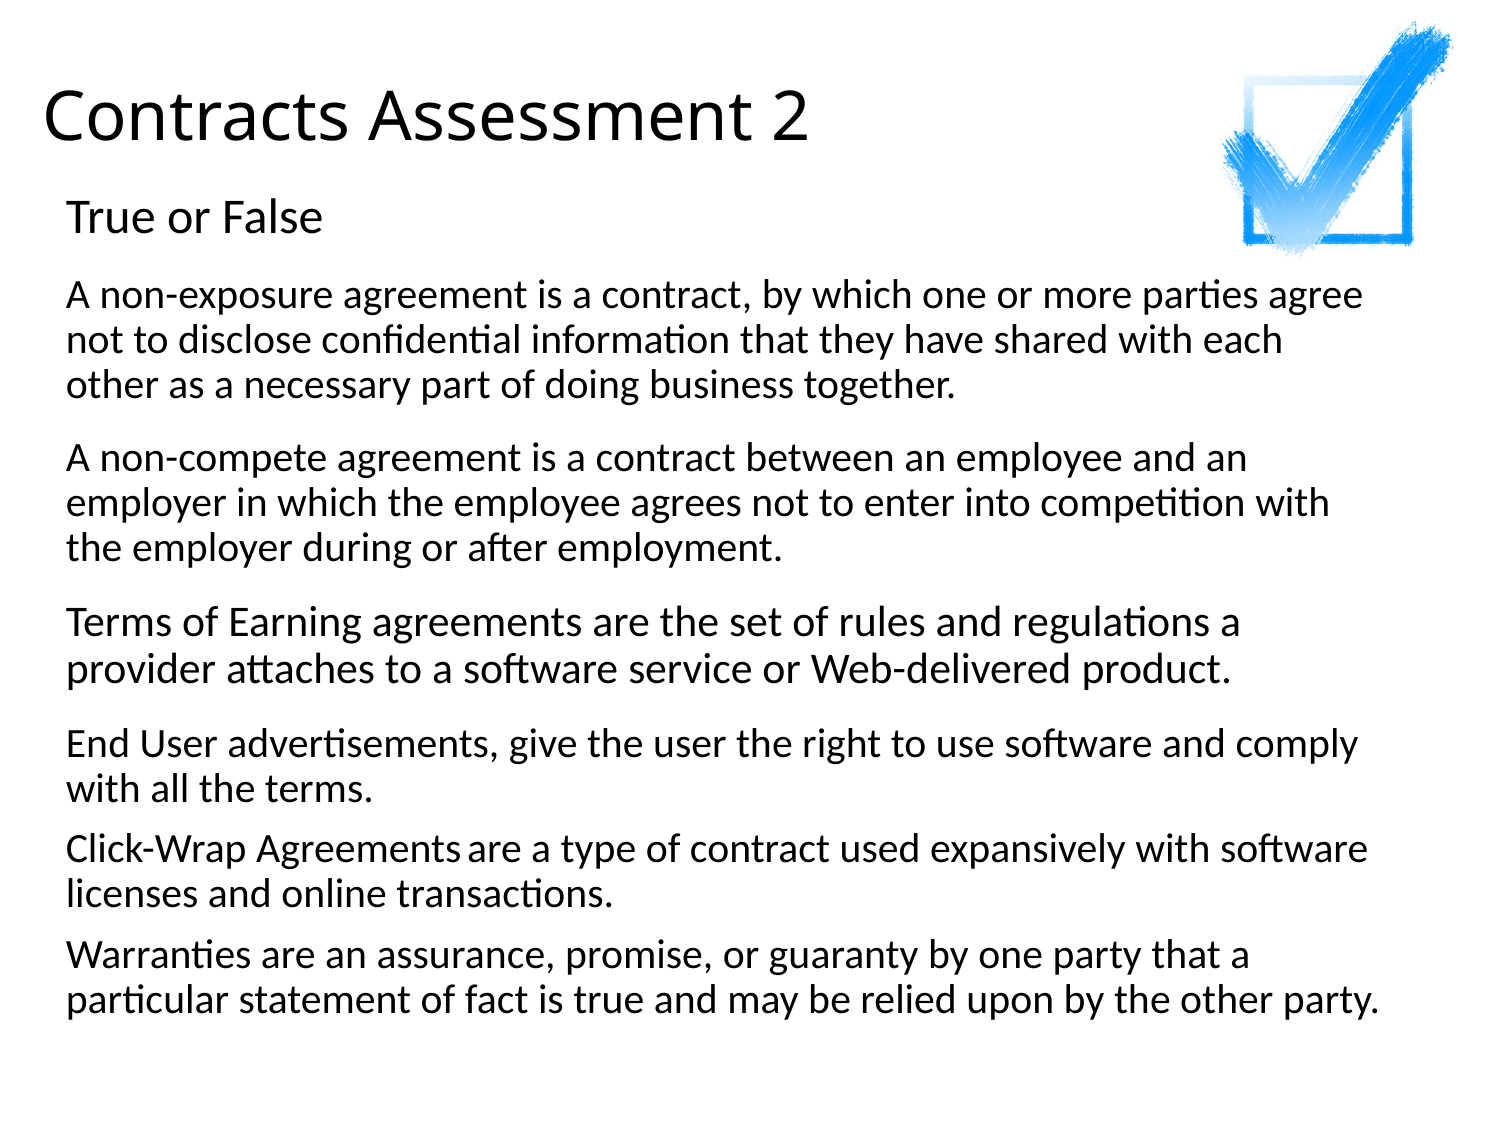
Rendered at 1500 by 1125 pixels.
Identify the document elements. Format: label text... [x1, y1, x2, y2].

title Contracts Assessment 2 [26, 8, 1202, 227]
picture [1202, 8, 1464, 270]
list True or False A non-exposure agreement is a contract, by which one or more parties agree not to disclose confidential information that they have shared with each other as a necessary part of doing business together. A non-compete agreement is a contract between an employee and an employer in which the employee agrees not to enter into competition with the employer during or after employment. Terms of Earning agreements are the set of rules and regulations a provider attaches to a software service or Web-delivered product. End User advertisements, give the user the right to use software and comply with all the terms. Click-Wrap Agreements are a type of contract used expansively with software licenses and online transactions. Warranties are an assurance, promise, or guaranty by one party that a particular statement of fact is true and may be relied upon by the other party. [50, 182, 1398, 897]
